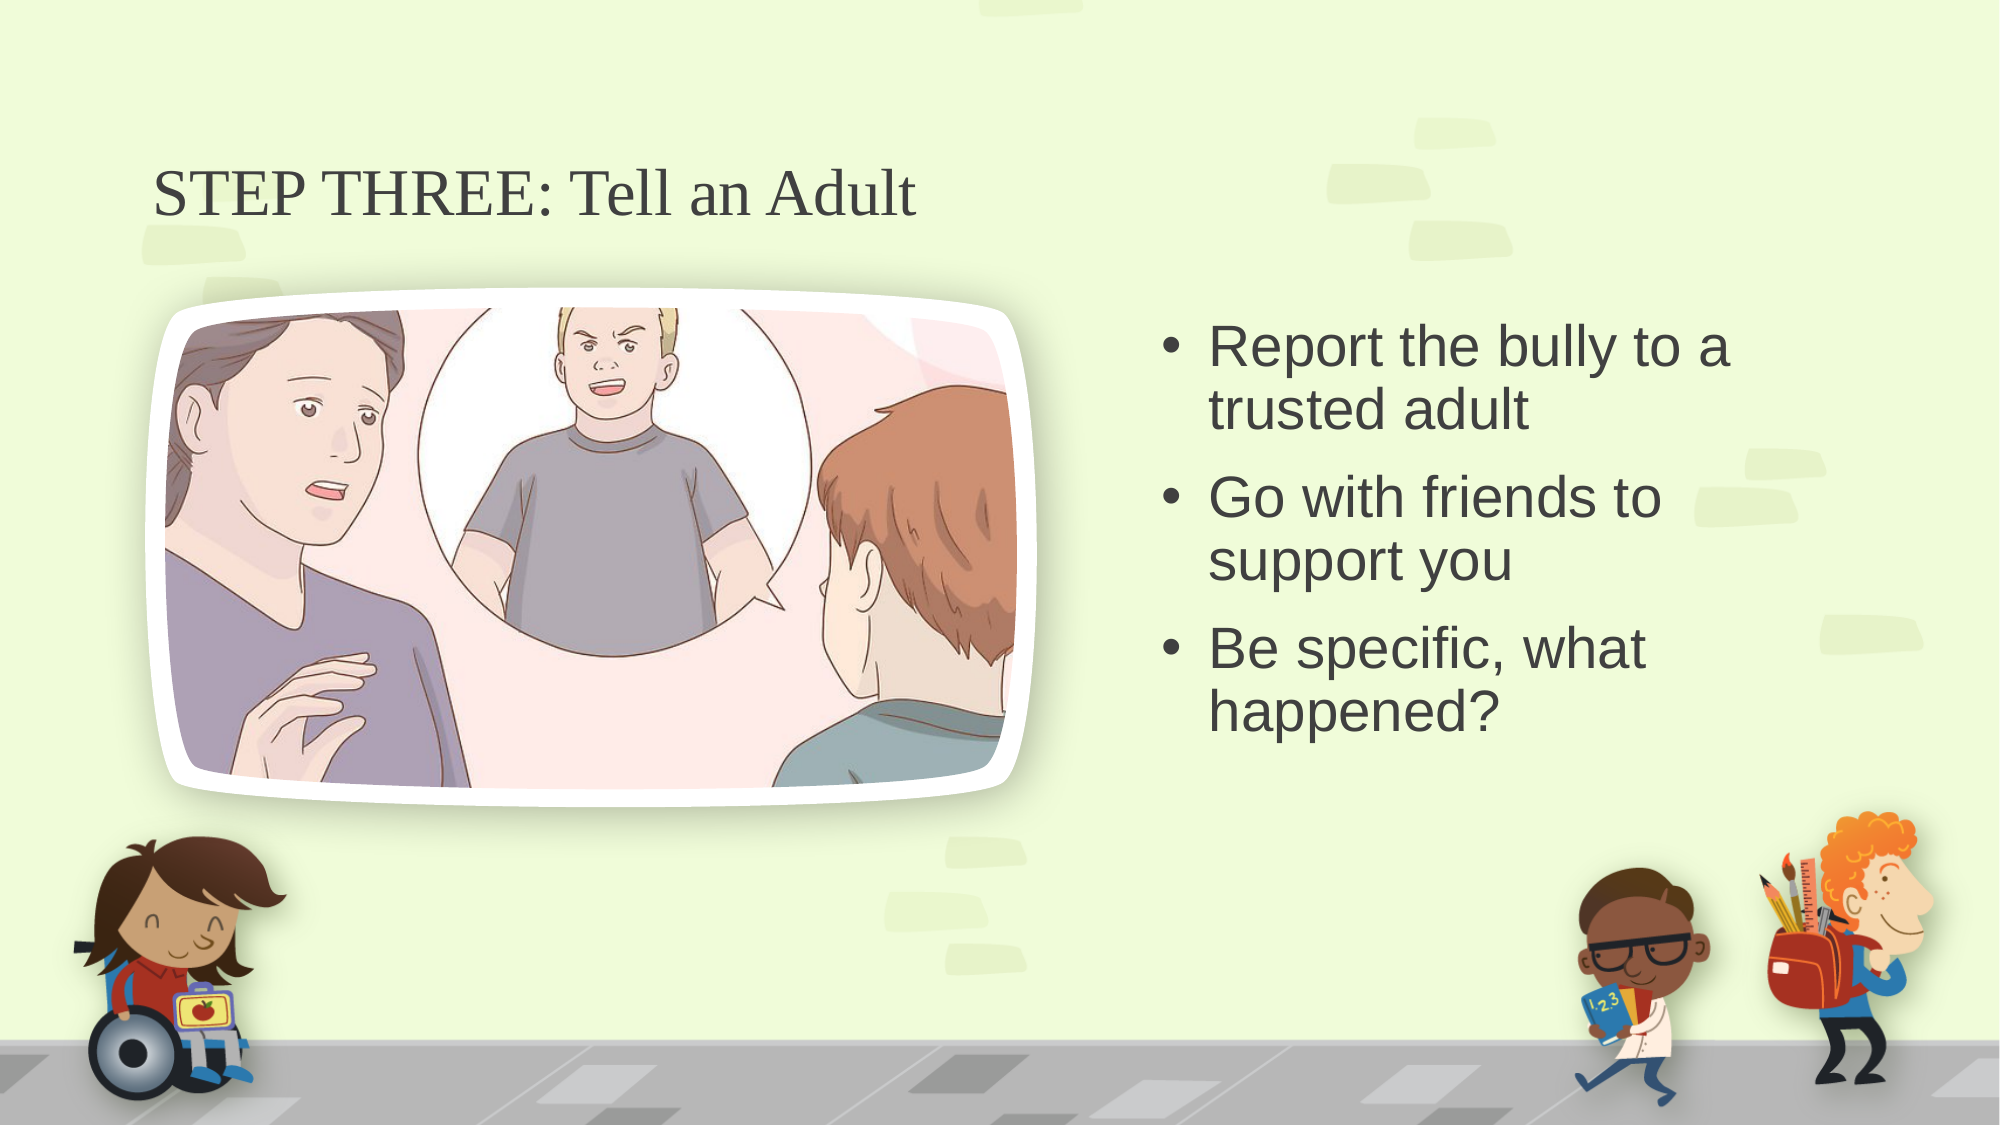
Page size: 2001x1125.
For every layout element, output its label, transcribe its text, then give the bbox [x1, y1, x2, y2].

title STEP THREE: Tell an Adult [137, 59, 1750, 238]
list Report the bully to a trusted adult Go with friends to support you Be specific, what happened? [1146, 309, 1832, 816]
picture [0, 0, 2000, 1125]
